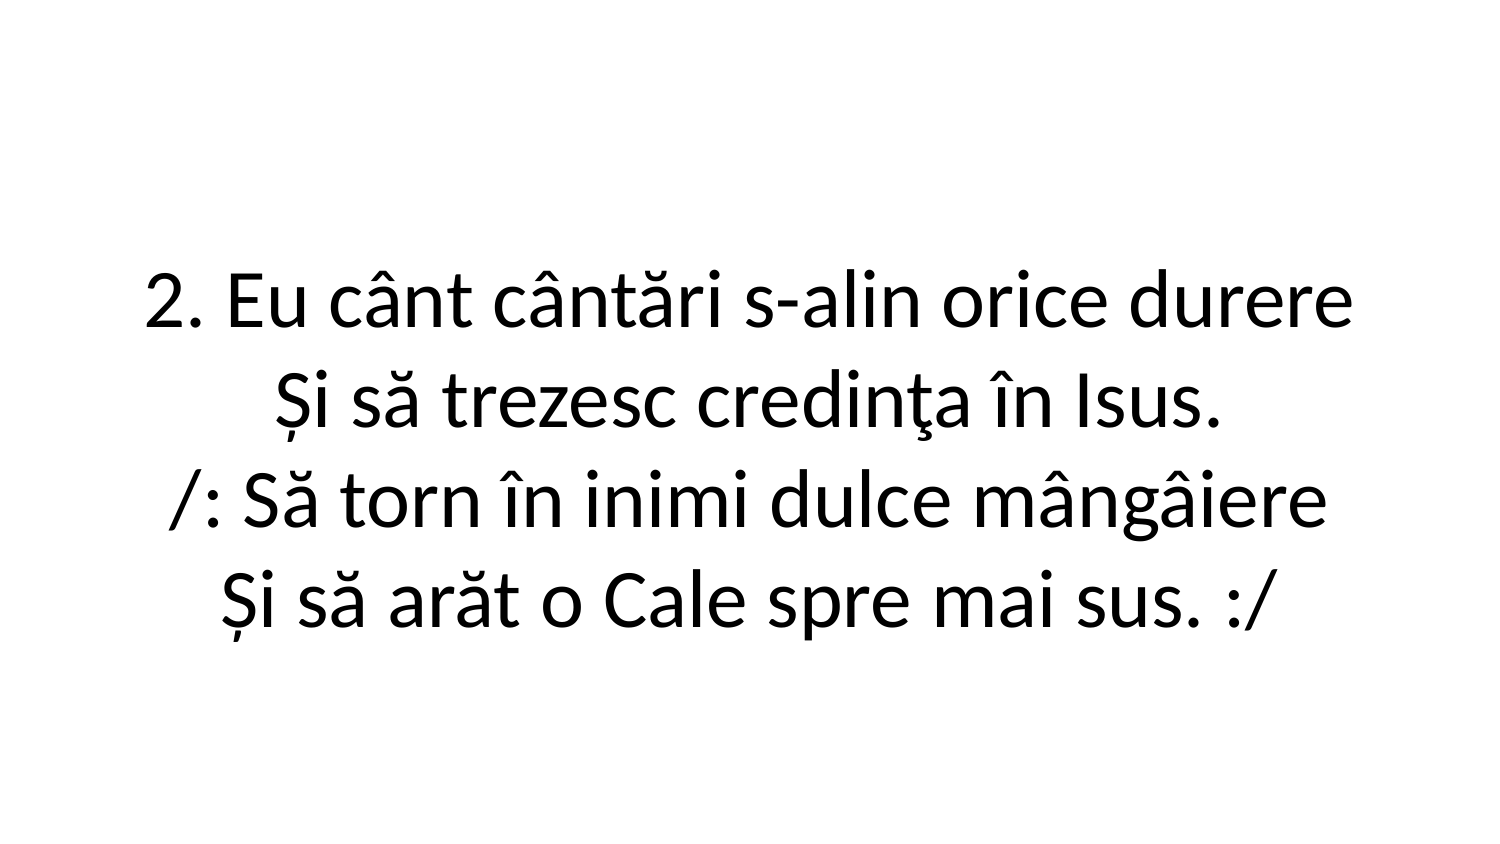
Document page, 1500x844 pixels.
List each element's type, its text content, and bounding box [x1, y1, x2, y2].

text_box 2. Eu cânt cântări s-alin orice durere Și să trezesc credinţa în Isus. /: Să torn în inimi dulce mângâiere Și să arăt o Cale spre mai sus. :/ [128, 192, 1372, 652]
